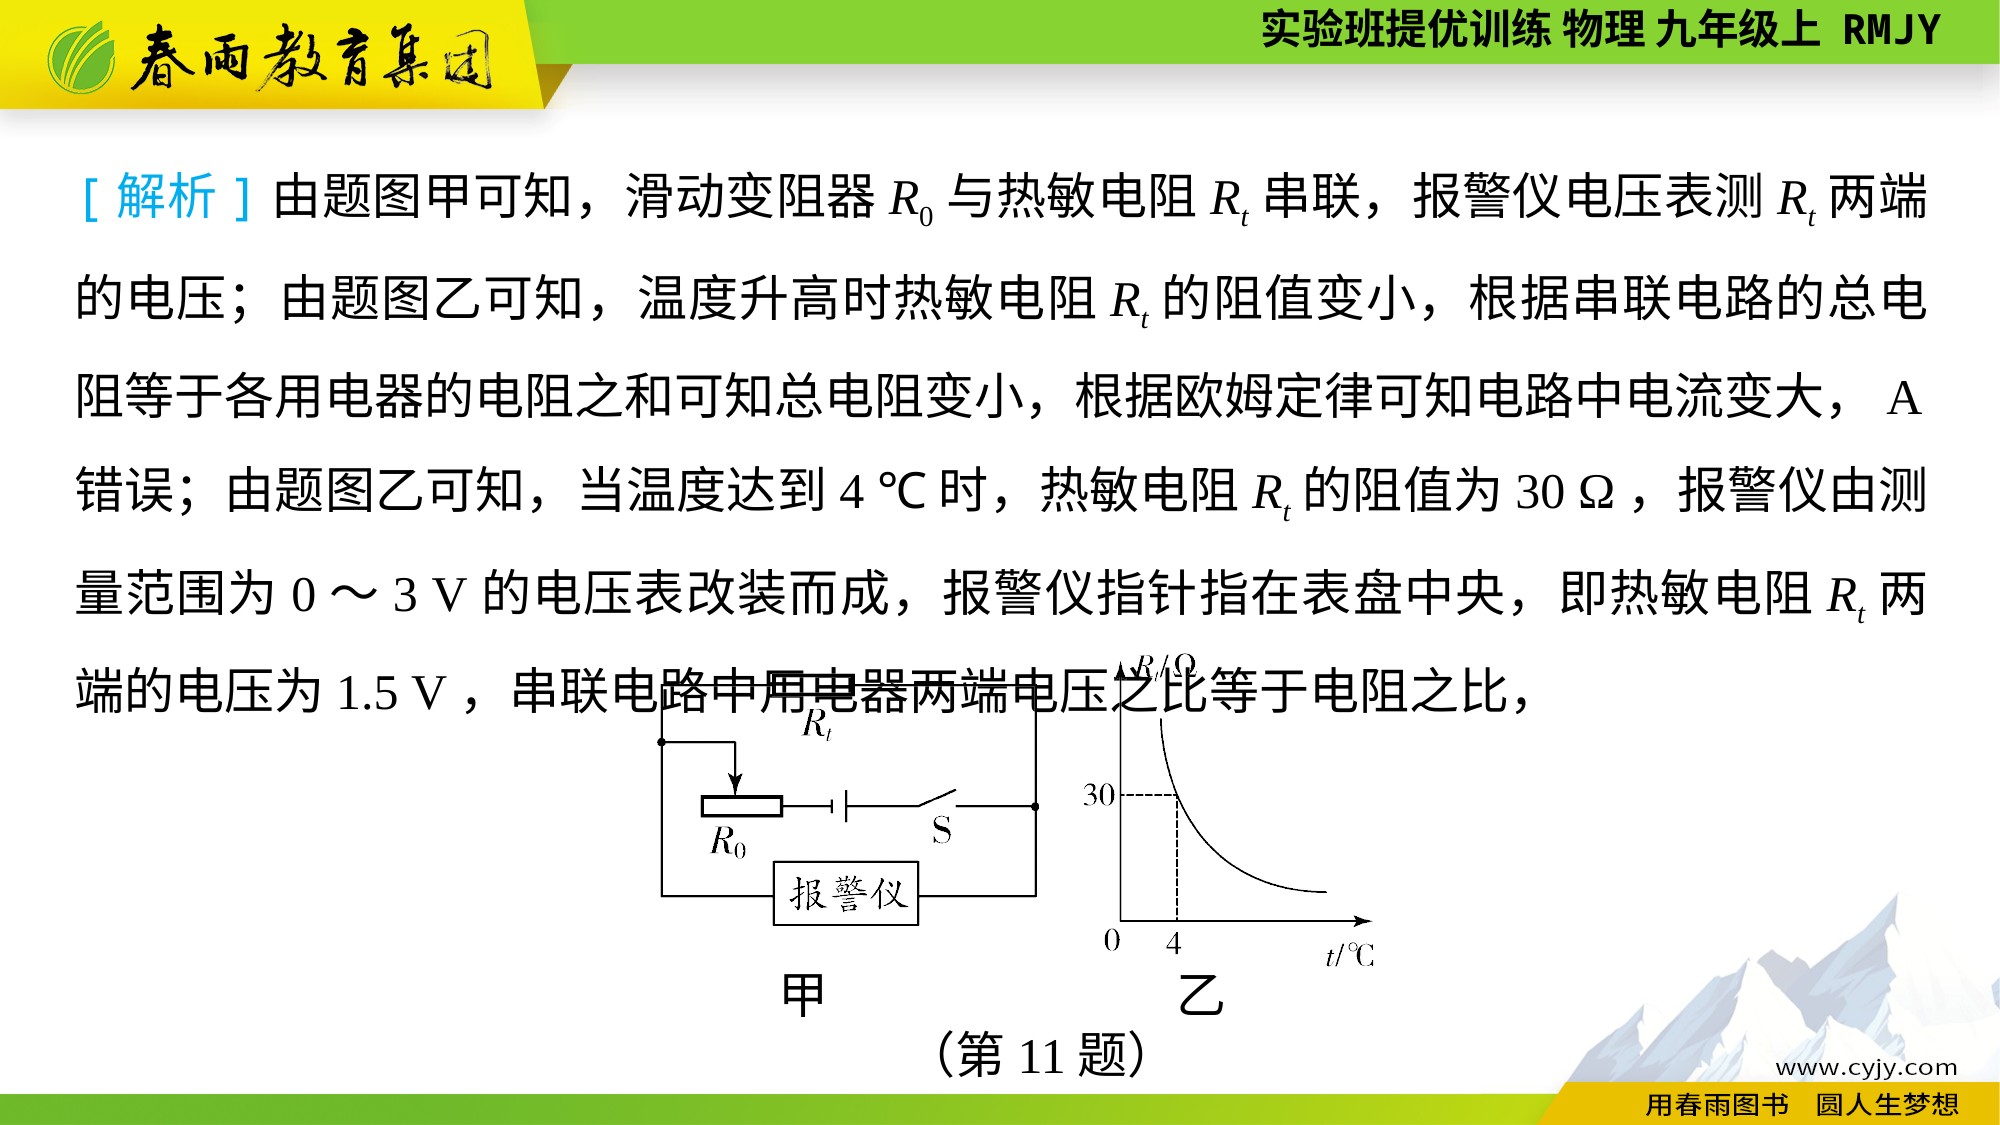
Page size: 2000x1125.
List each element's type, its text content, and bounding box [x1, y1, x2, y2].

text_box 甲 乙 （第11题） [764, 956, 1320, 1092]
list [解析]由题图甲可知，滑动变阻器R0与热敏电阻Rt串联，报警仪电压表测Rt两端的电压；由题图乙可知，温度升高时热敏电阻Rt的阻值变小，根据串联电路的总电阻等于各用电器的电阻之和可知总电阻变小，根据欧姆定律可知电路中电流变大，A错误；由题图乙可知，当温度达到4 ℃时，热敏电阻Rt的阻值为30 Ω，报警仪由测量范围为0～3 V的电压表改装而成，报警仪指针指在表盘中央，即热敏电阻Rt两端的电压为1.5 V，串联电路中用电器两端电压之比等于电阻之比， [59, 122, 1944, 683]
picture [0, 0, 2000, 1125]
